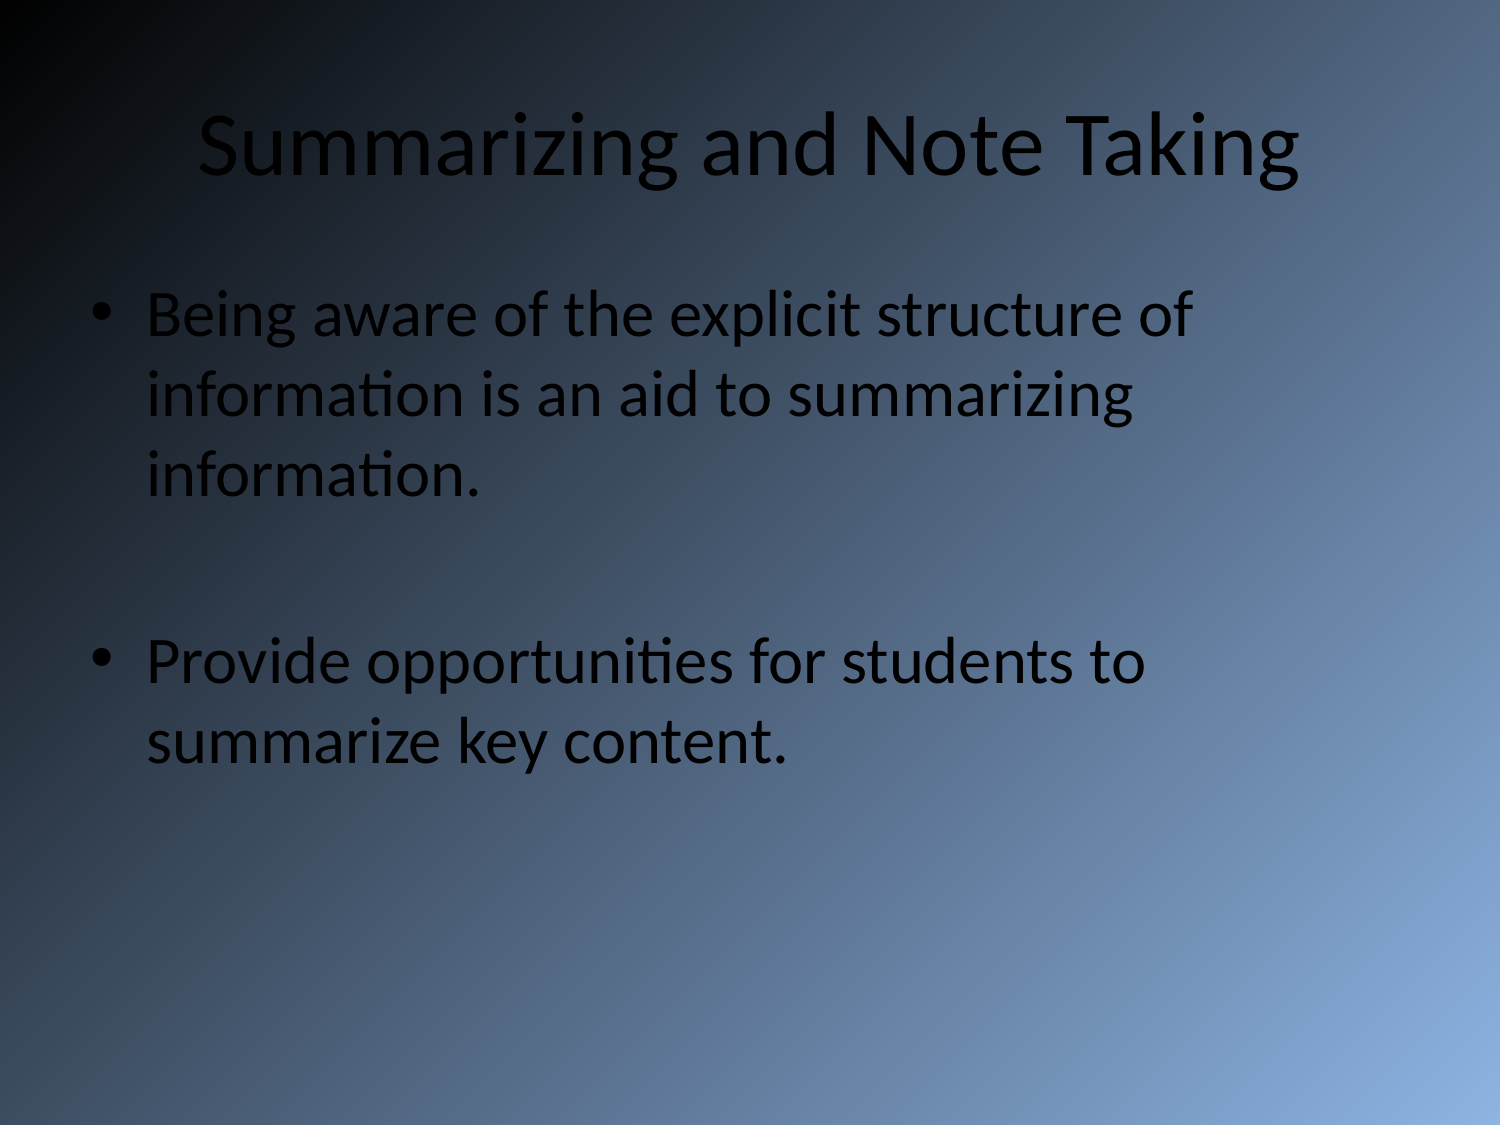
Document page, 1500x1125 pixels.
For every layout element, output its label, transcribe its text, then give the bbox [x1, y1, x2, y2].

list Being aware of the explicit structure of information is an aid to summarizing information. Provide opportunities for students to summarize key content. [75, 262, 1425, 1005]
title Summarizing and Note Taking [75, 45, 1425, 233]
